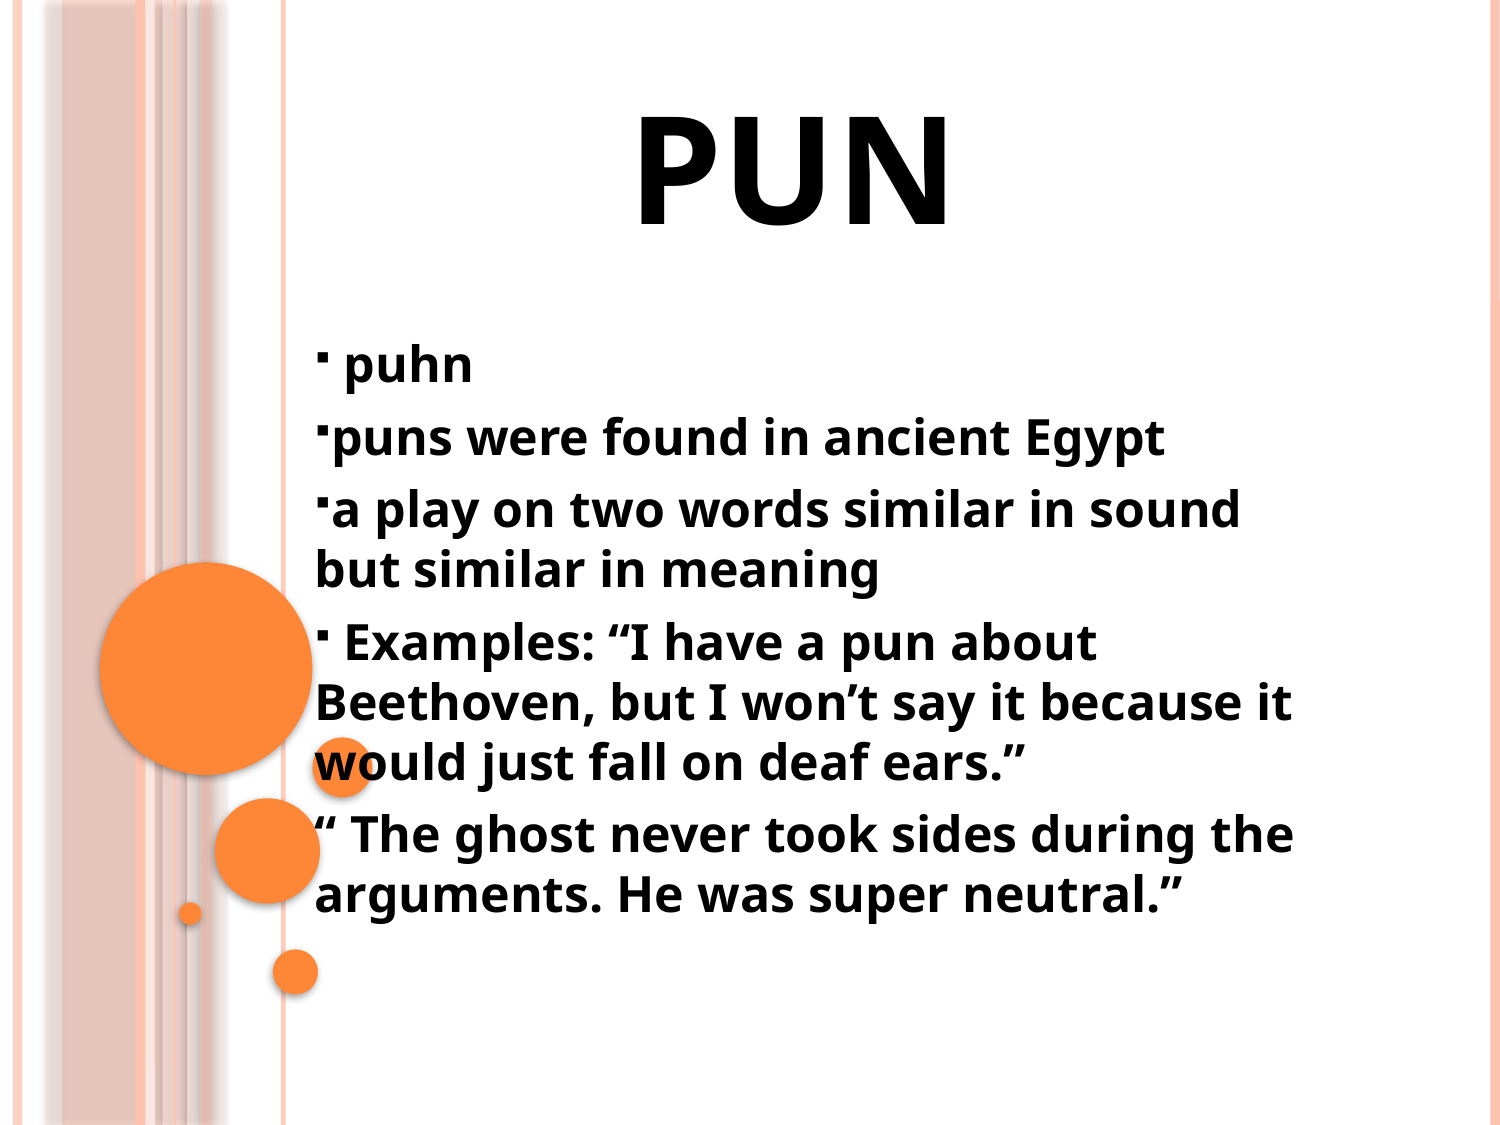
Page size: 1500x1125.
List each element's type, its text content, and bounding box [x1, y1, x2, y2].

subtitle puhn puns were found in ancient Egypt a play on two words similar in sound but similar in meaning Examples: “I have a pun about Beethoven, but I won’t say it because it would just fall on deaf ears.” “ The ghost never took sides during the arguments. He was super neutral.” [300, 324, 1350, 1025]
title Pun [287, 87, 1300, 263]
